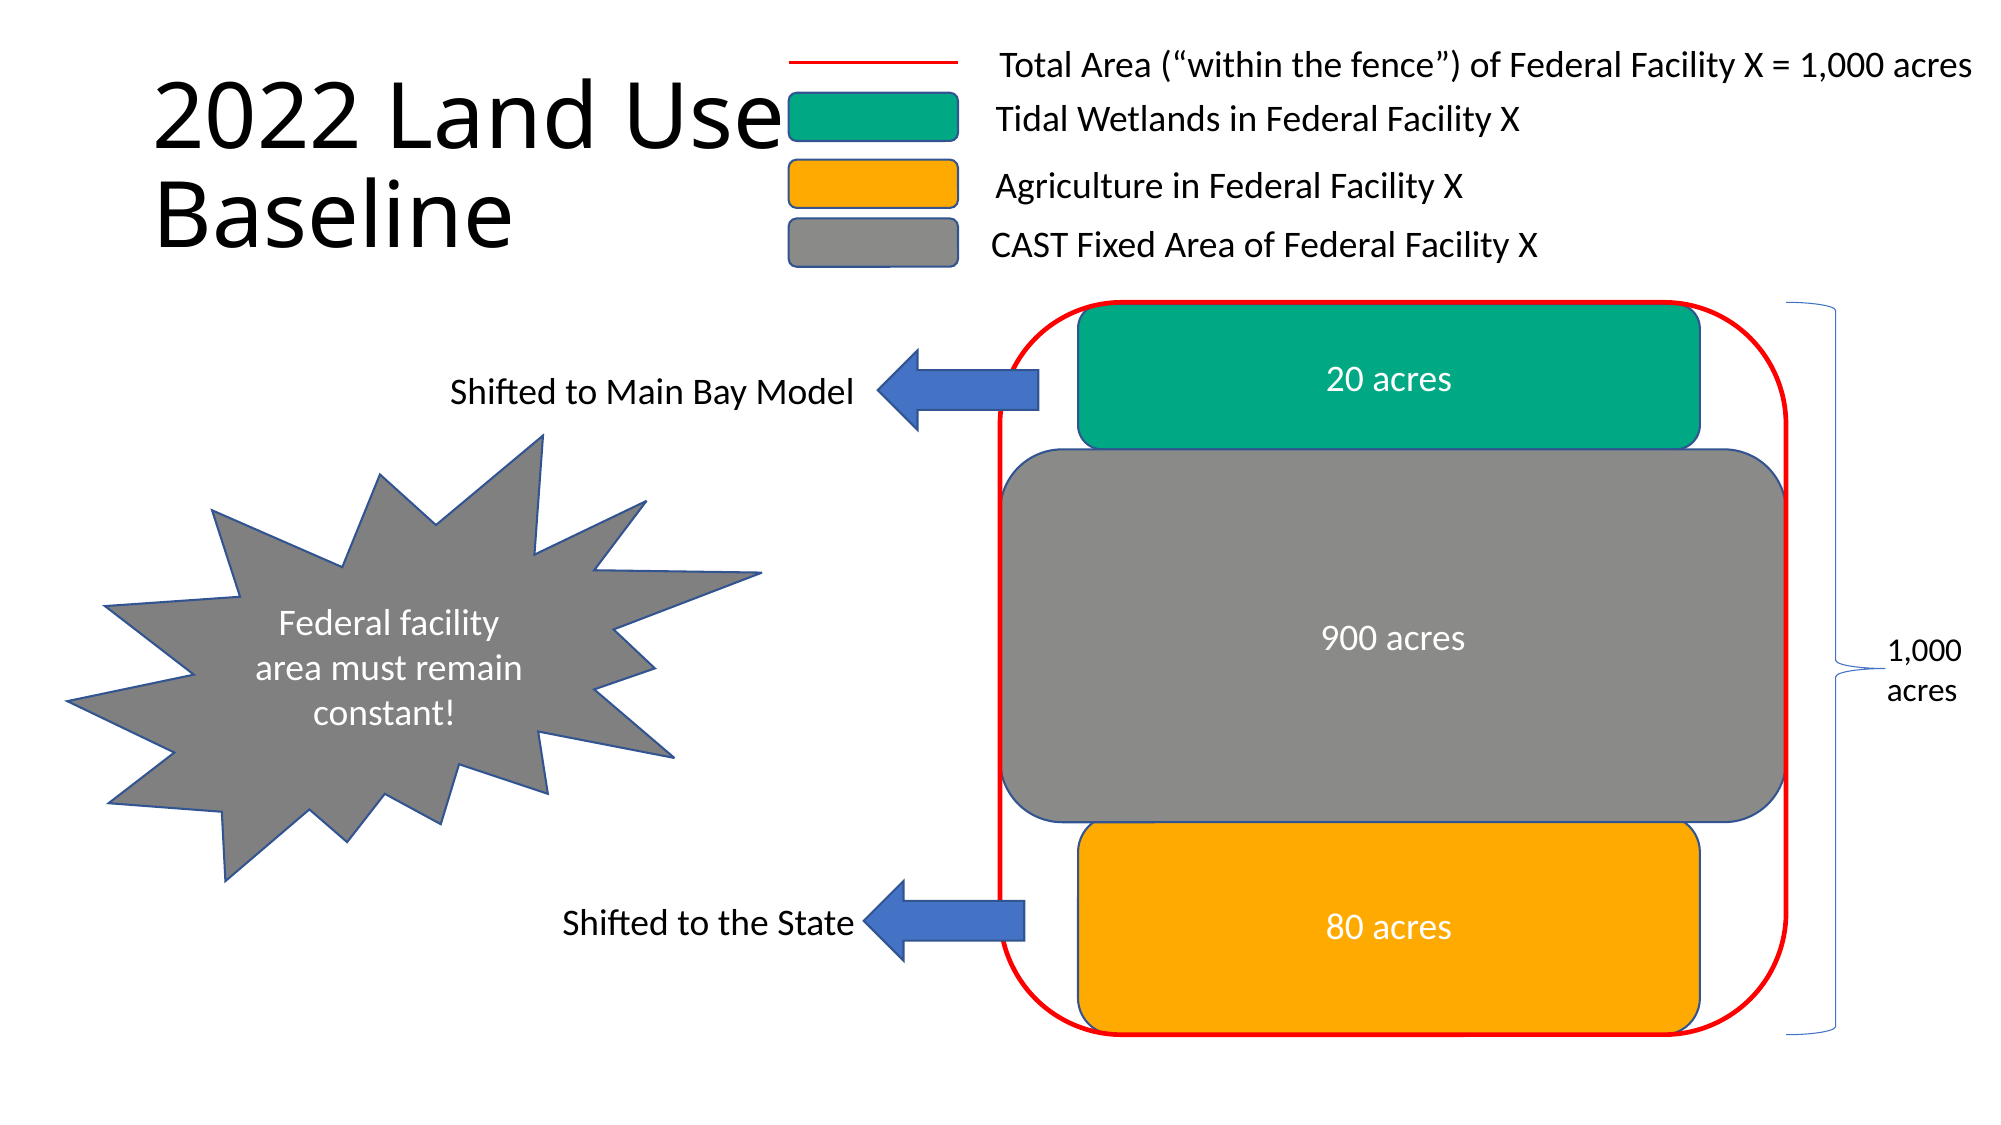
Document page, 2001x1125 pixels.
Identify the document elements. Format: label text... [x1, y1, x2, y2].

text_box [787, 91, 960, 143]
text_box Total Area (“within the fence”) of Federal Facility X = 1,000 acres [984, 32, 1989, 92]
title 2022 Land Use Baseline [137, 59, 1863, 278]
text_box Federal facility area must remain constant! [64, 433, 763, 884]
text_box [876, 347, 1040, 433]
text_box Agriculture in Federal Facility X [980, 153, 1479, 212]
text_box Shifted to the State [547, 890, 871, 951]
text_box [787, 158, 960, 209]
text_box Tidal Wetlands in Federal Facility X [980, 86, 1536, 147]
text_box Shifted to Main Bay Model [435, 359, 870, 420]
text_box CAST Fixed Area of Federal Facility X [976, 212, 1554, 273]
text_box [1786, 301, 1872, 1036]
text_box [862, 878, 1026, 964]
text_box [998, 301, 1788, 1036]
text_box 1,000 acres [1872, 620, 1987, 716]
text_box [787, 217, 960, 268]
